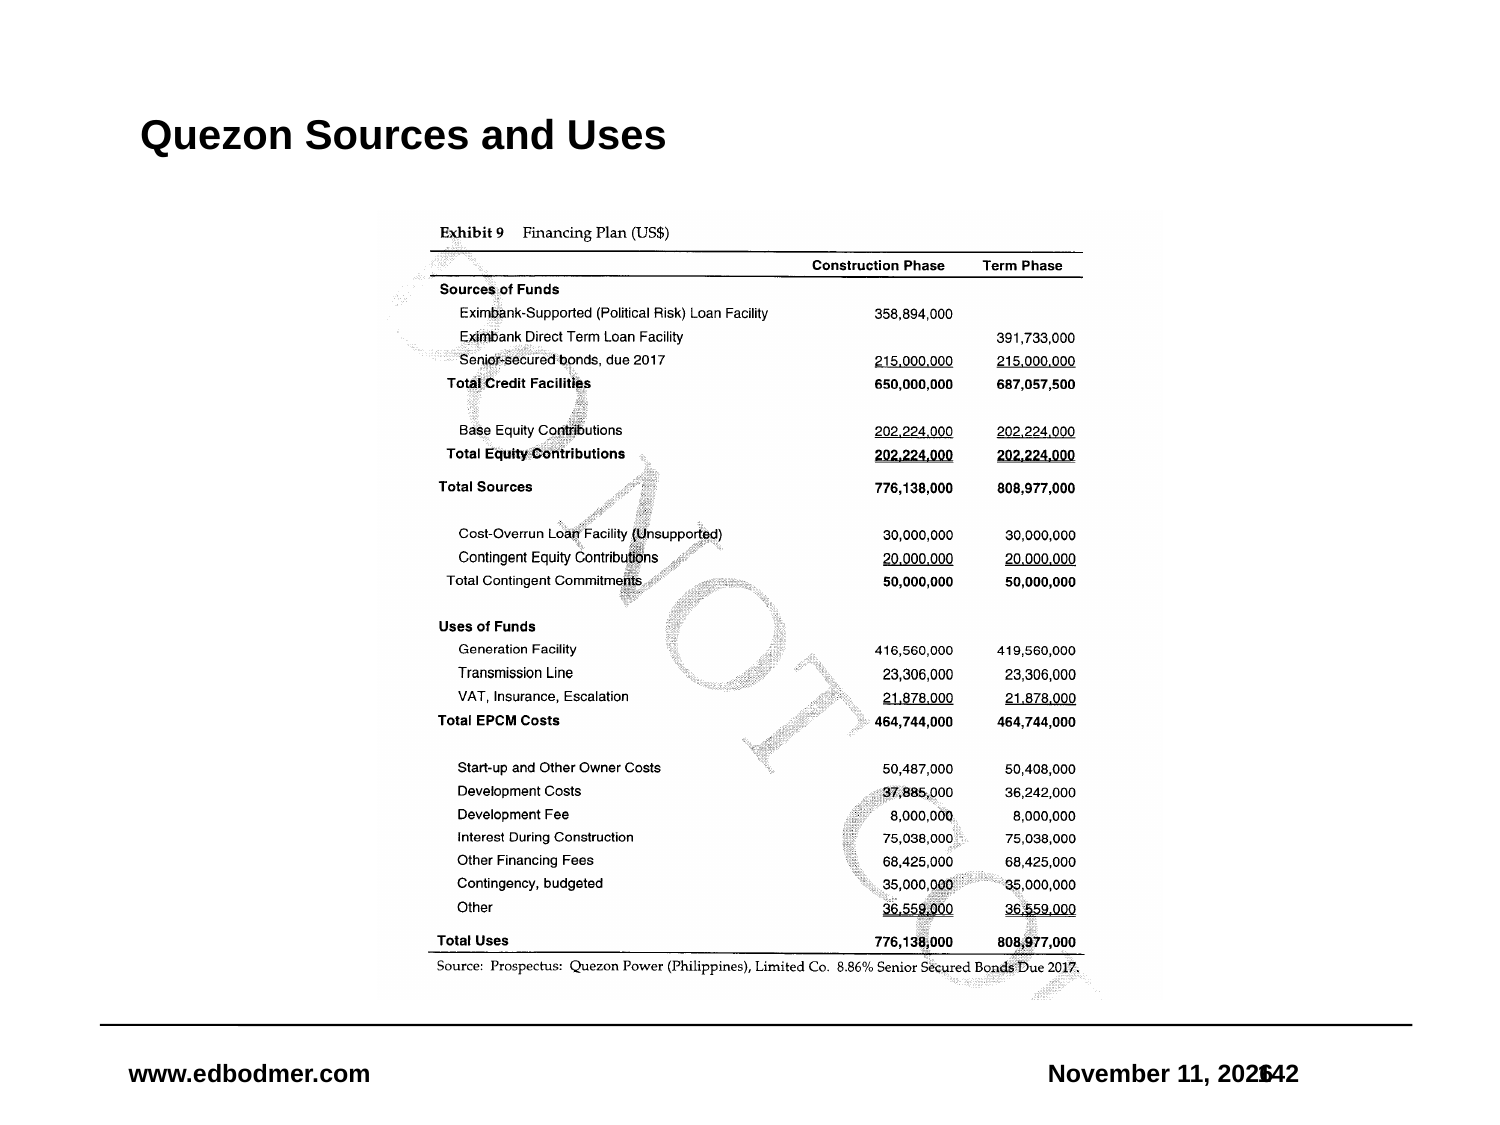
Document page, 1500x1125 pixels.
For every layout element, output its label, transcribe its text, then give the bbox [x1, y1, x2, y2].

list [376, 209, 1163, 1001]
title Quezon Sources and Uses [124, 99, 1288, 226]
